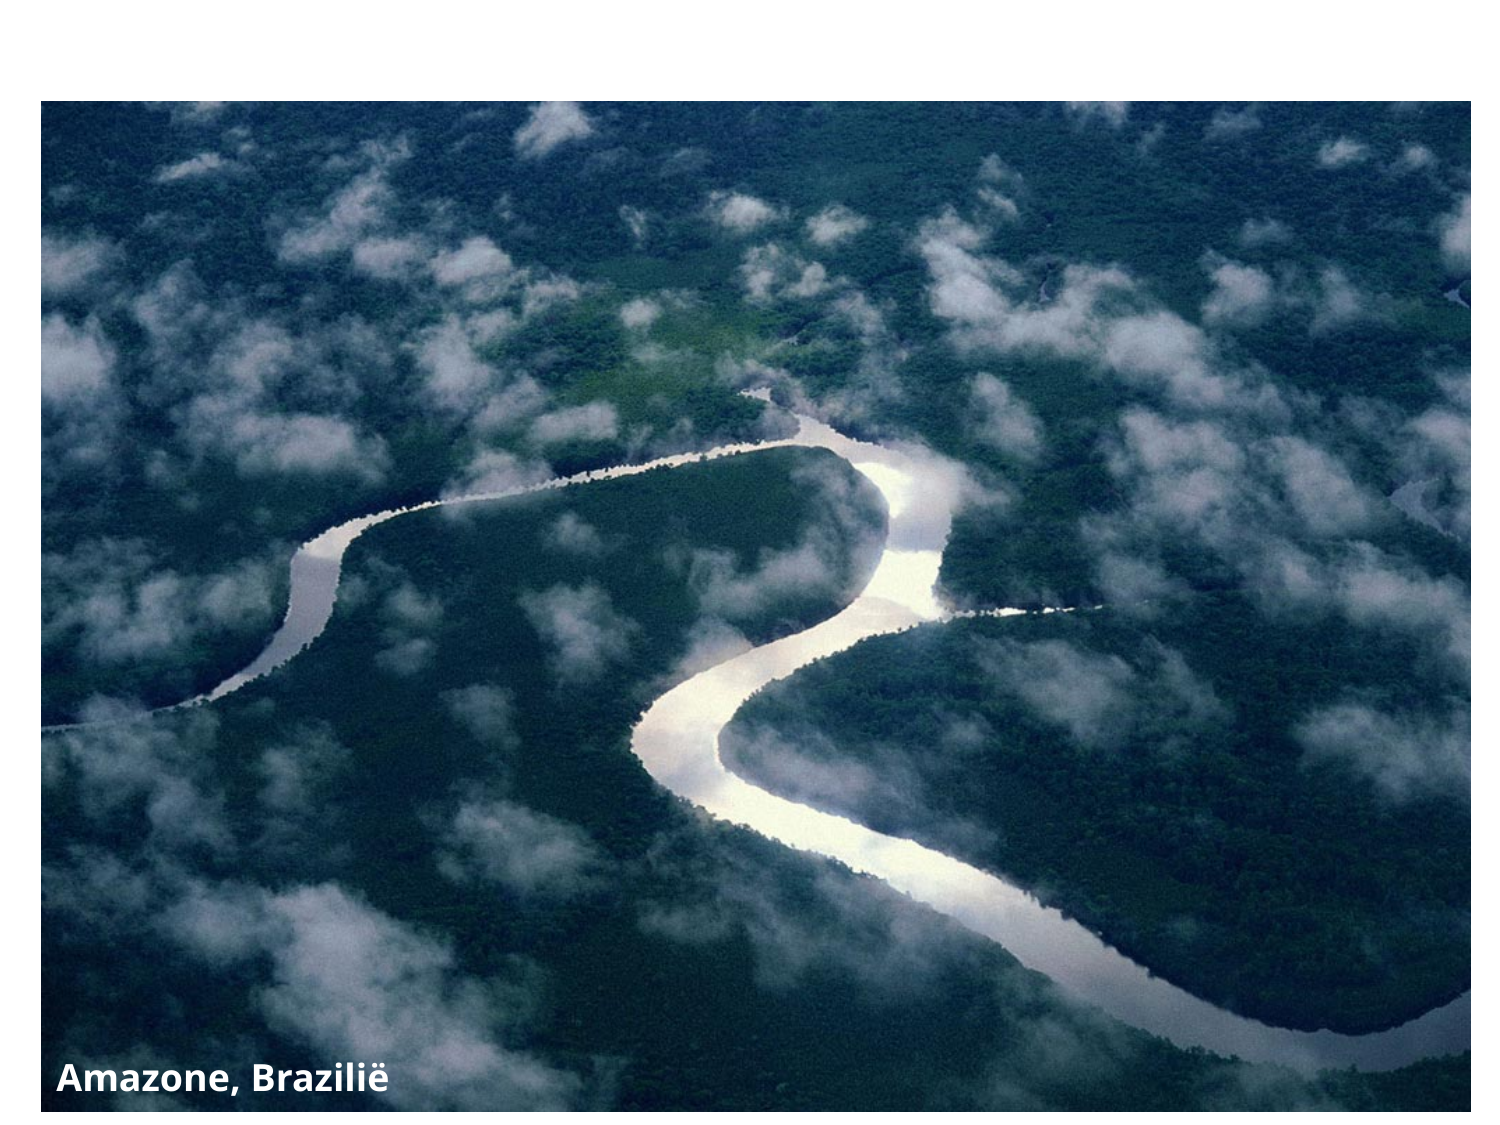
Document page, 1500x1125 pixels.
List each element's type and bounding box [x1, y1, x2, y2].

picture [41, 101, 1471, 1113]
